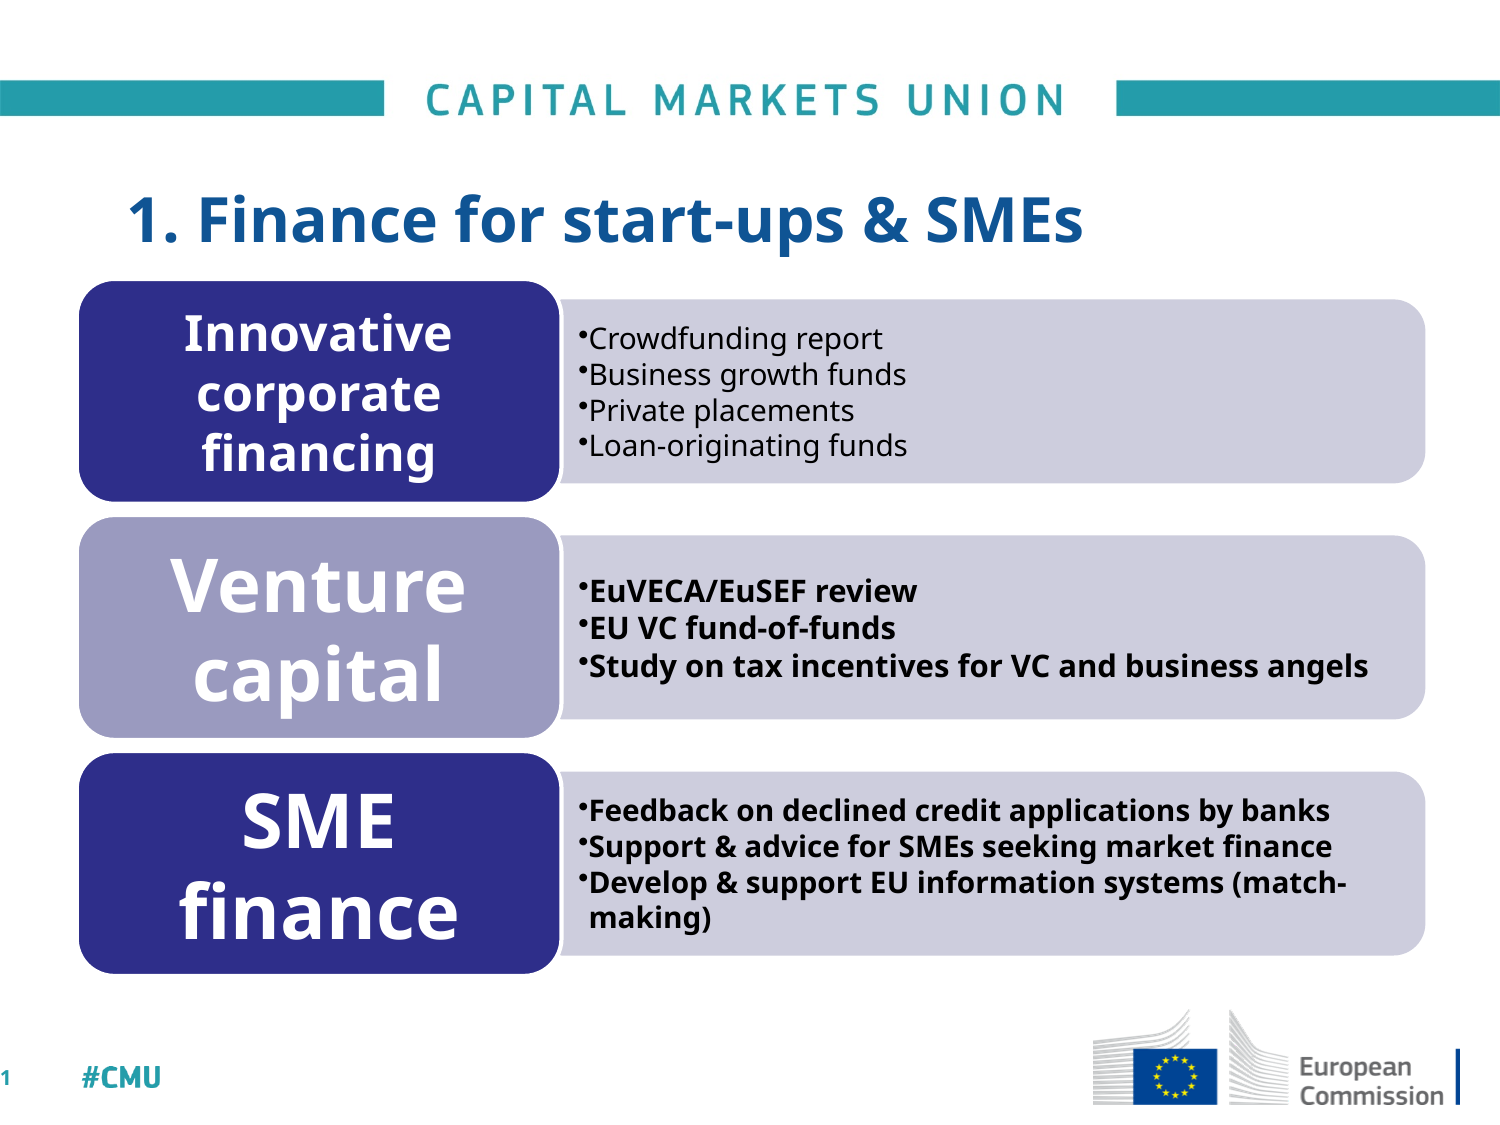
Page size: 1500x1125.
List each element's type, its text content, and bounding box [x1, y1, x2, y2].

text_box 1. Finance for start-ups & SMEs [112, 172, 1459, 279]
picture [0, 30, 1500, 159]
picture [81, 1066, 160, 1088]
picture [1092, 1008, 1461, 1106]
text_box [76, 278, 1424, 977]
